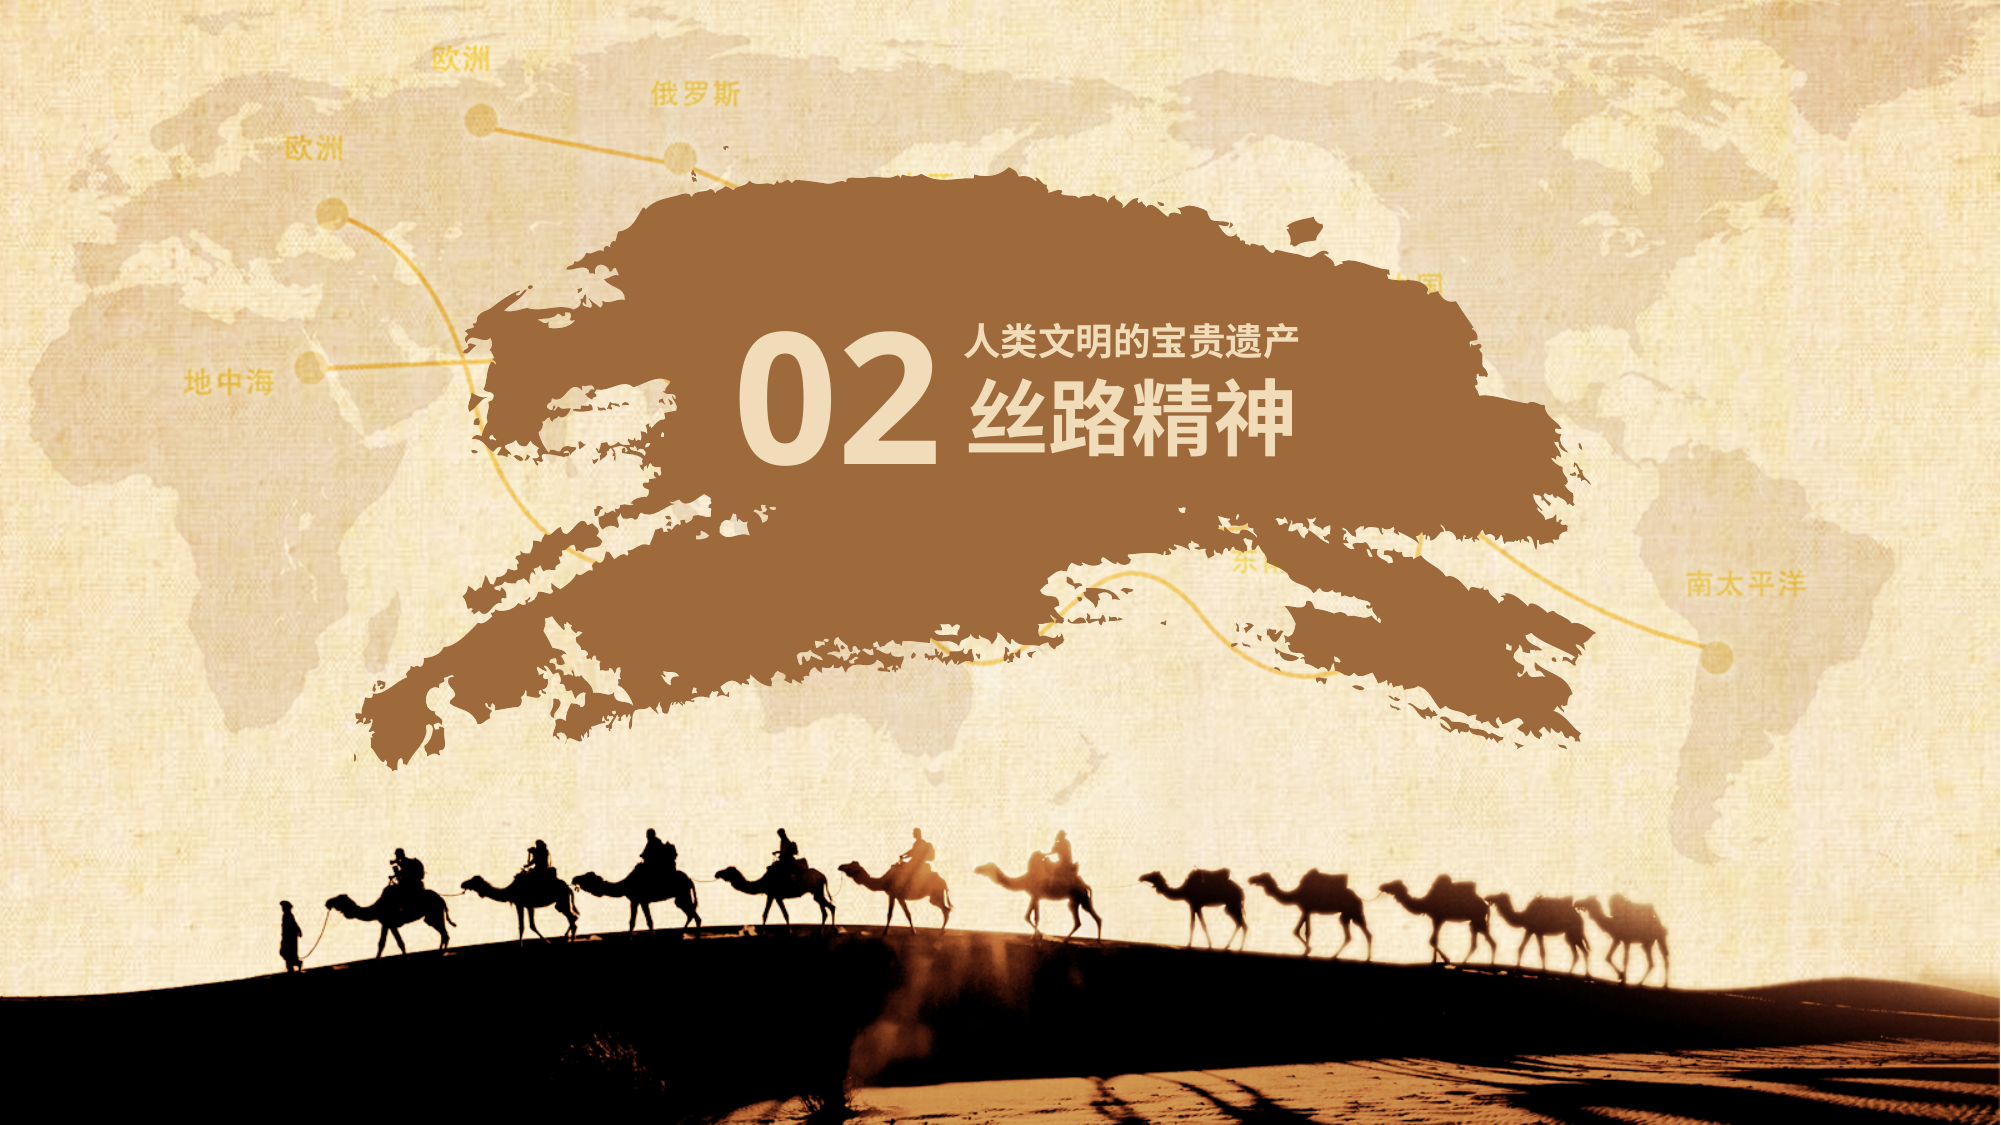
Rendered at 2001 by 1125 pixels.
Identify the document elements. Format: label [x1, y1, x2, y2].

text_box [355, 167, 1597, 772]
picture [0, 0, 2000, 1125]
text_box [701, 273, 1350, 511]
